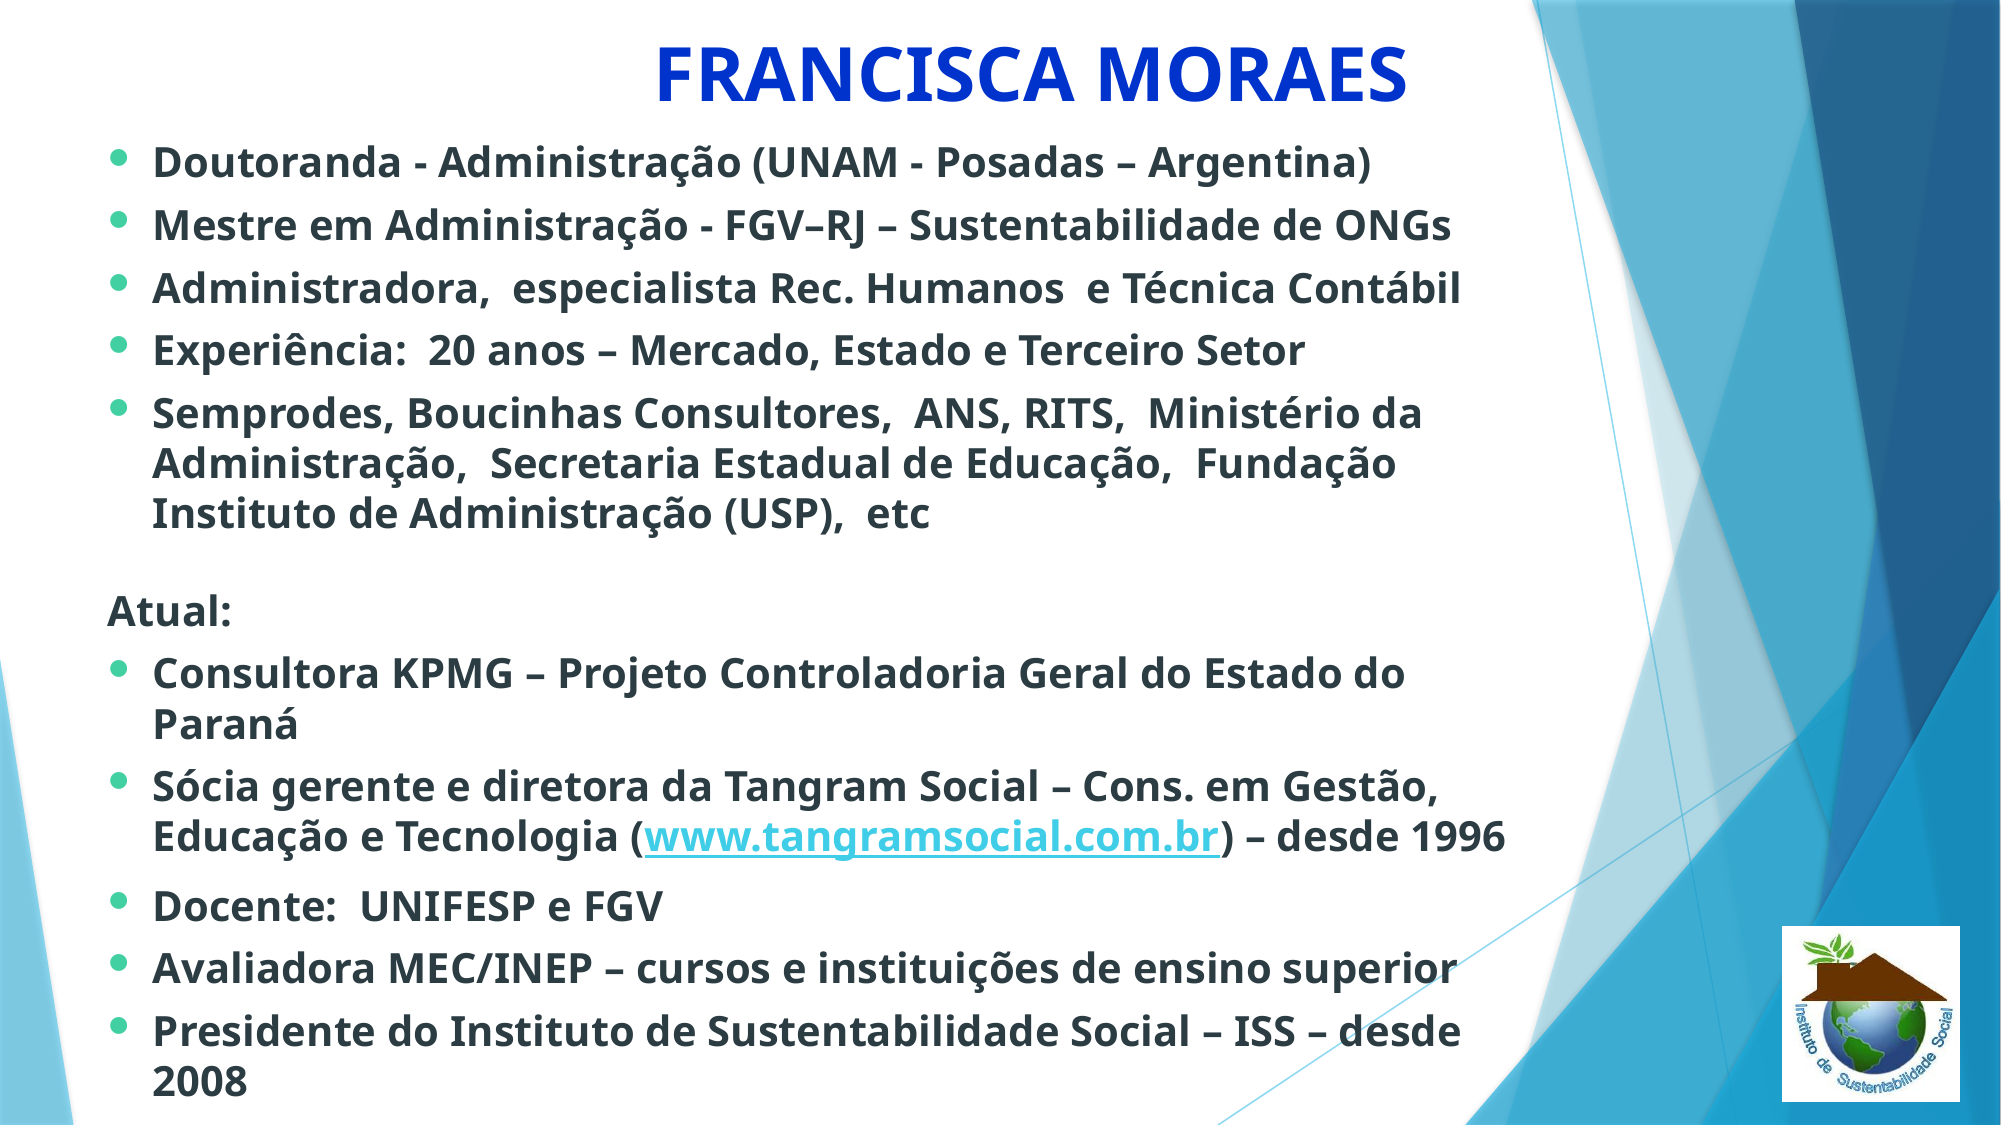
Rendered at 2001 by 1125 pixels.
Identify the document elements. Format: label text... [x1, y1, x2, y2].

picture [1781, 926, 1960, 1103]
text_box FRANCISCA MORAES [338, 19, 1725, 157]
text_box Doutoranda - Administração (UNAM - Posadas – Argentina) Mestre em Administração - FGV–RJ – Sustentabilidade de ONGs Administradora, especialista Rec. Humanos e Técnica Contábil Experiência: 20 anos – Mercado, Estado e Terceiro Setor Semprodes, Boucinhas Consultores, ANS, RITS, Ministério da Administração, Secretaria Estadual de Educação, Fundação Instituto de Administração (USP), etc Atual: Consultora KPMG – Projeto Controladoria Geral do Estado do Paraná Sócia gerente e diretora da Tangram Social – Cons. em Gestão, Educação e Tecnologia (www.tangramsocial.com.br) – desde 1996 Docente: UNIFESP e FGV Avaliadora MEC/INEP – cursos e instituições de ensino superior Presidente do Instituto de Sustentabilidade Social – ISS – desde 2008 Contatos: (11) 95270-8840 – francisca.moraes@tangramsocial.com.br [93, 128, 1547, 1114]
